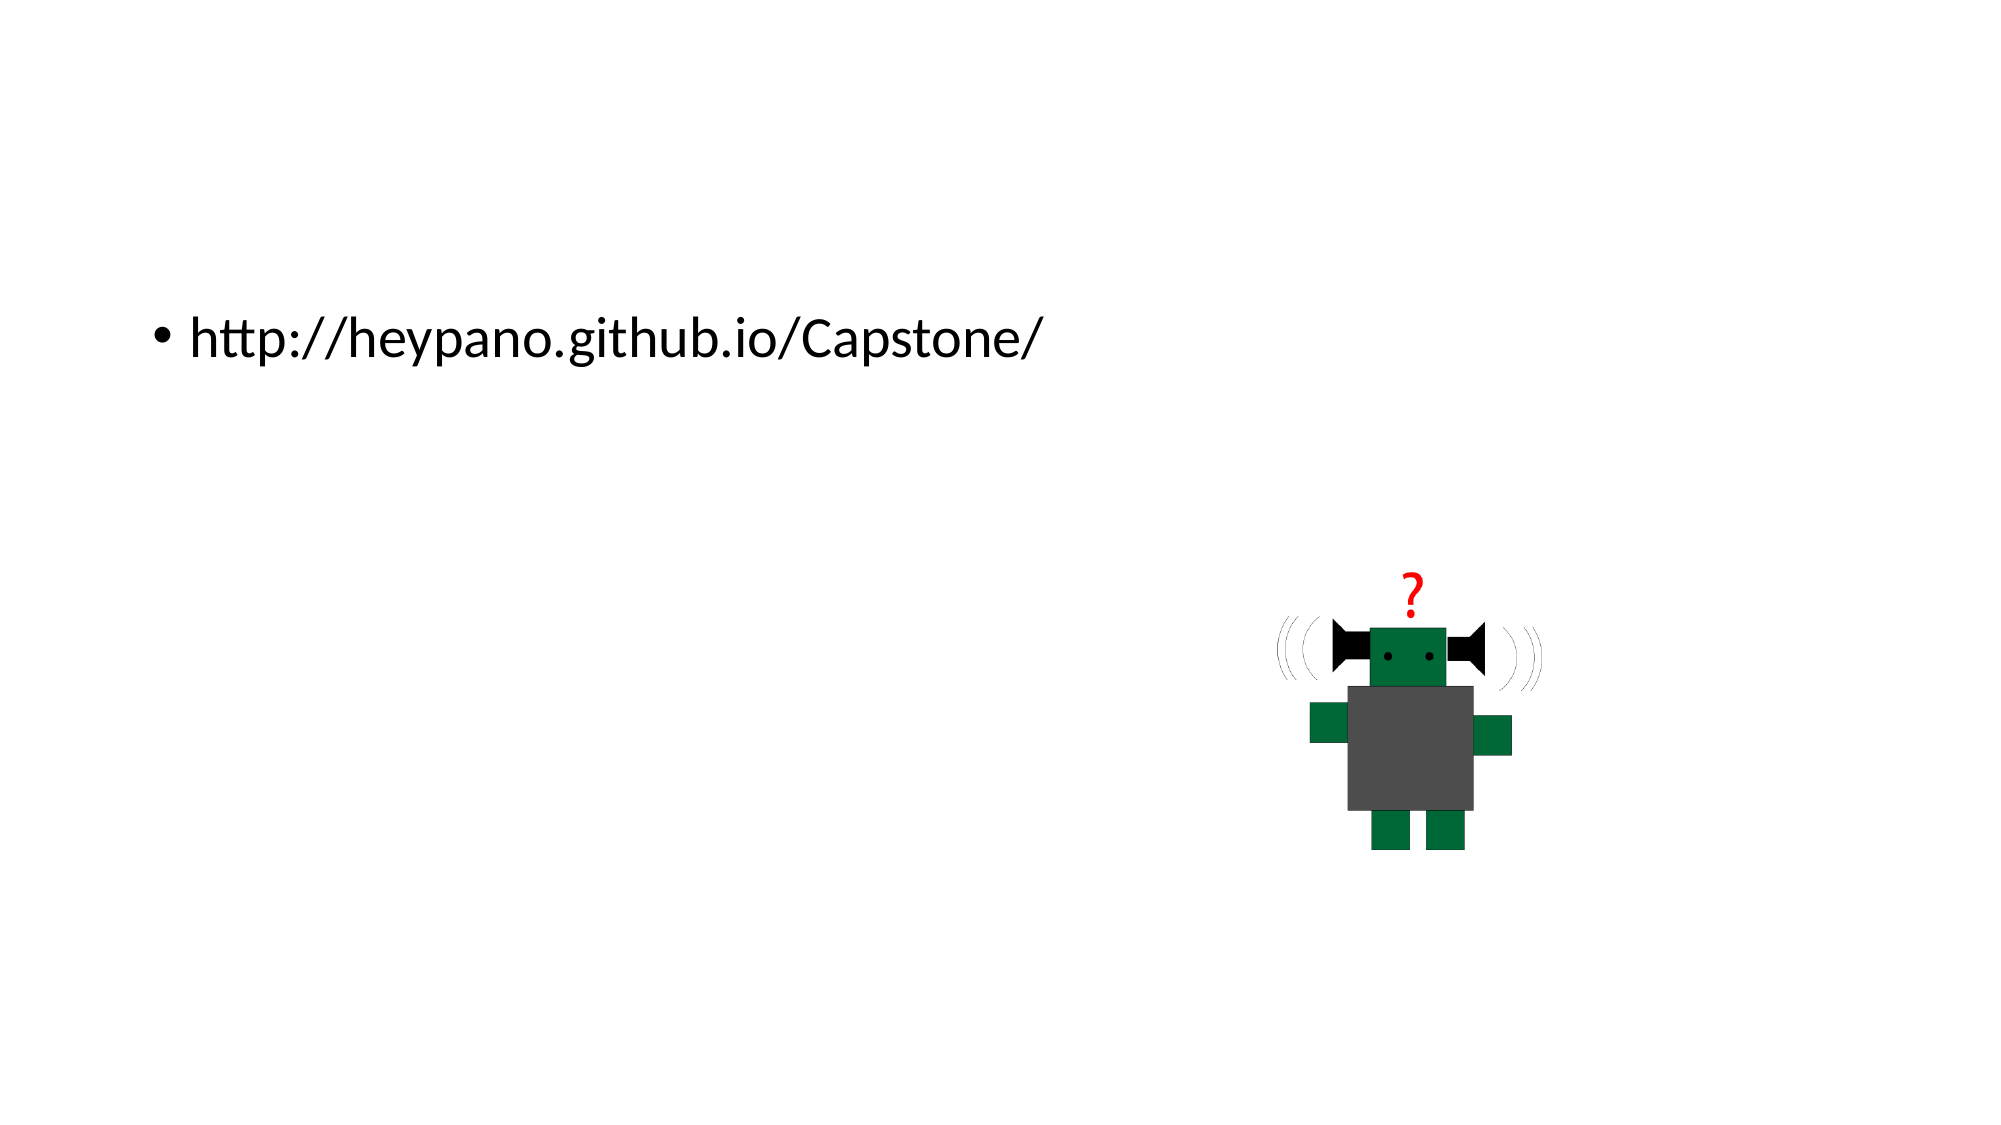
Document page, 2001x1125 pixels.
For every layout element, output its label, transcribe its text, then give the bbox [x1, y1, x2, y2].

list http://heypano.github.io/Capstone/ [137, 299, 1863, 1014]
picture [1277, 562, 1542, 851]
